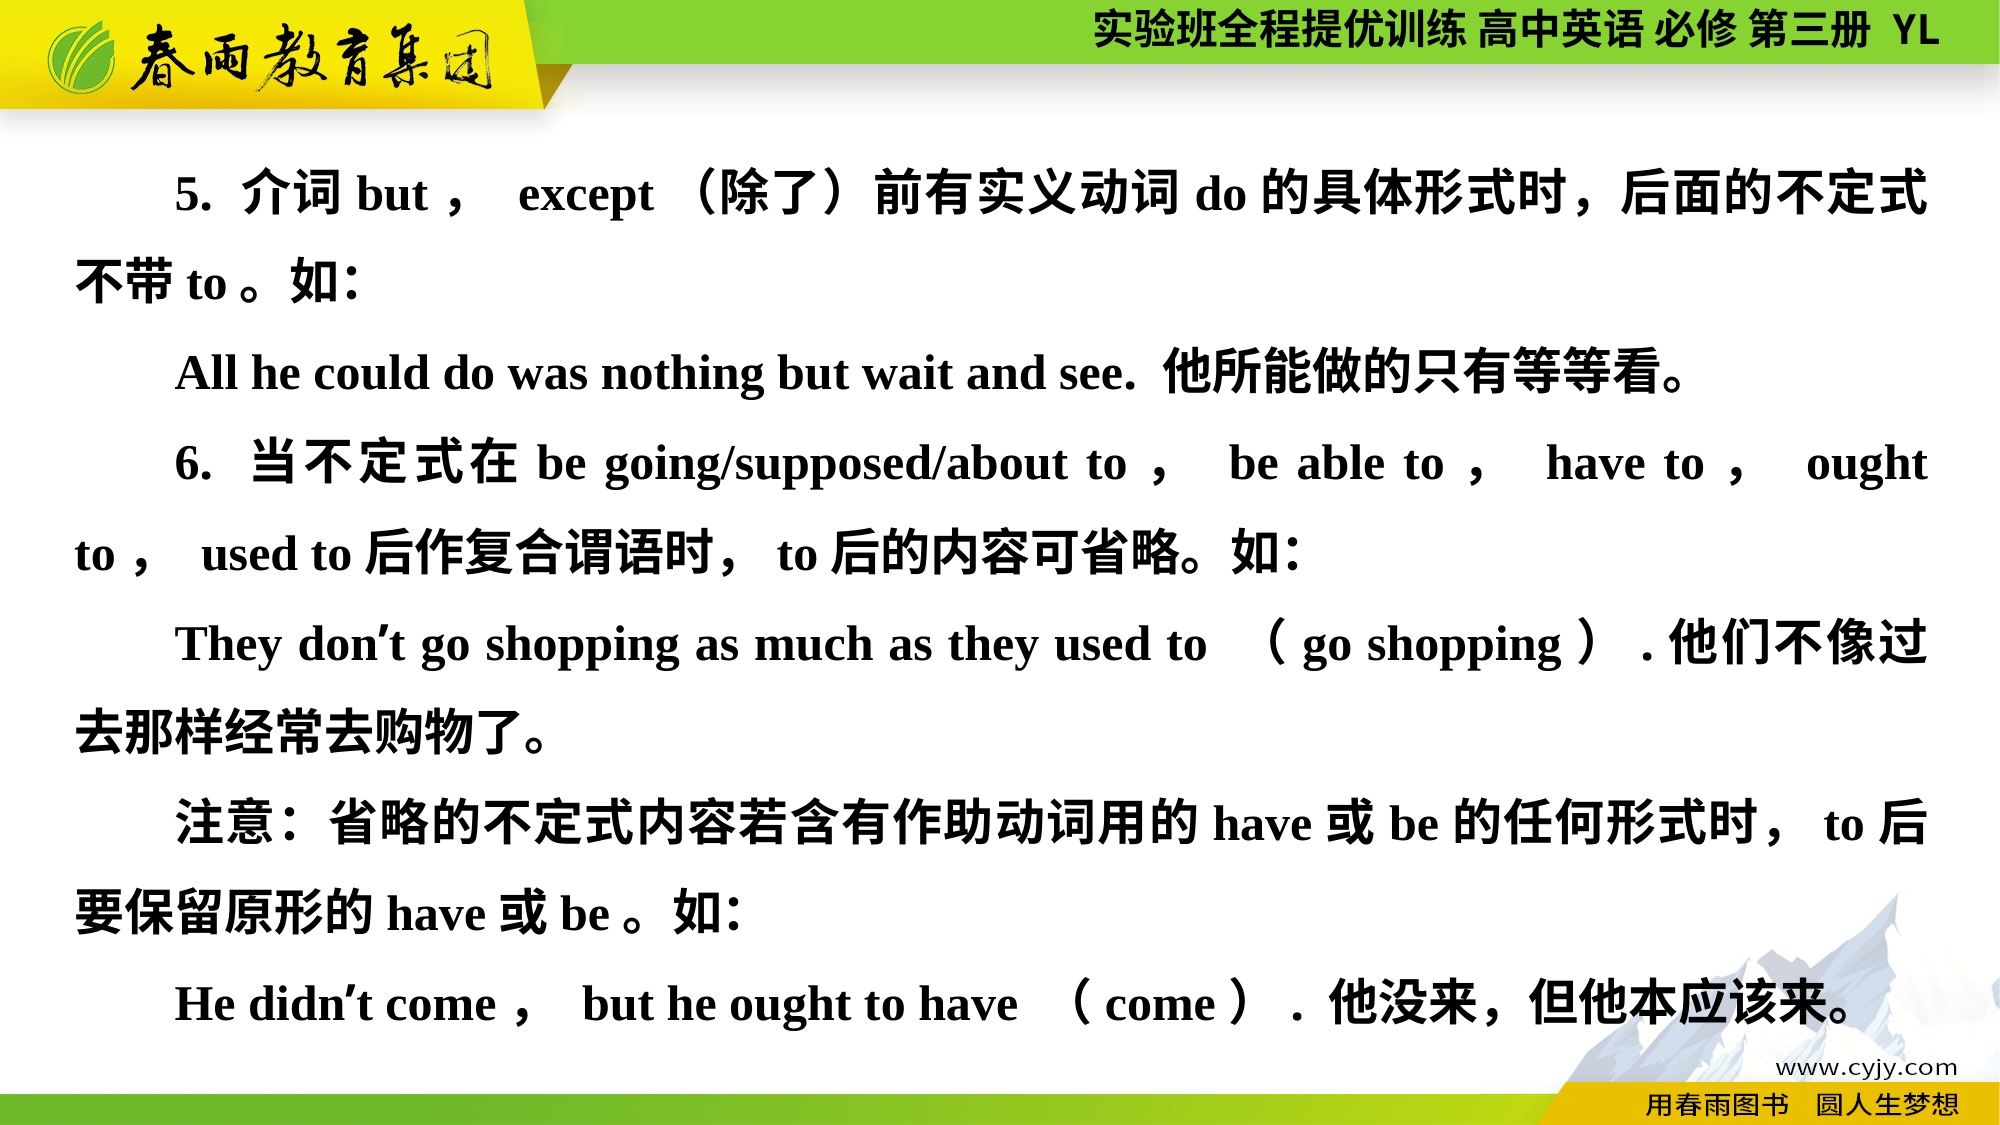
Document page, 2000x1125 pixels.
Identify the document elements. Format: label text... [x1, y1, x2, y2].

picture [0, 0, 2000, 1125]
list 5. 介词but， except（除了）前有实义动词do的具体形式时，后面的不定式不带to。如： All he could do was nothing but wait and see. 他所能做的只有等等看。 6. 当不定式在be going/supposed/about to， be able to， have to， ought to， used to后作复合谓语时，to后的内容可省略。如： They don’t go shopping as much as they used to （go shopping）.他们不像过去那样经常去购物了。 注意：省略的不定式内容若含有作助动词用的have或be的任何形式时，to后要保留原形的have或be。如： He didn’t come， but he ought to have （come）. 他没来，但他本应该来。 [59, 122, 1944, 1035]
